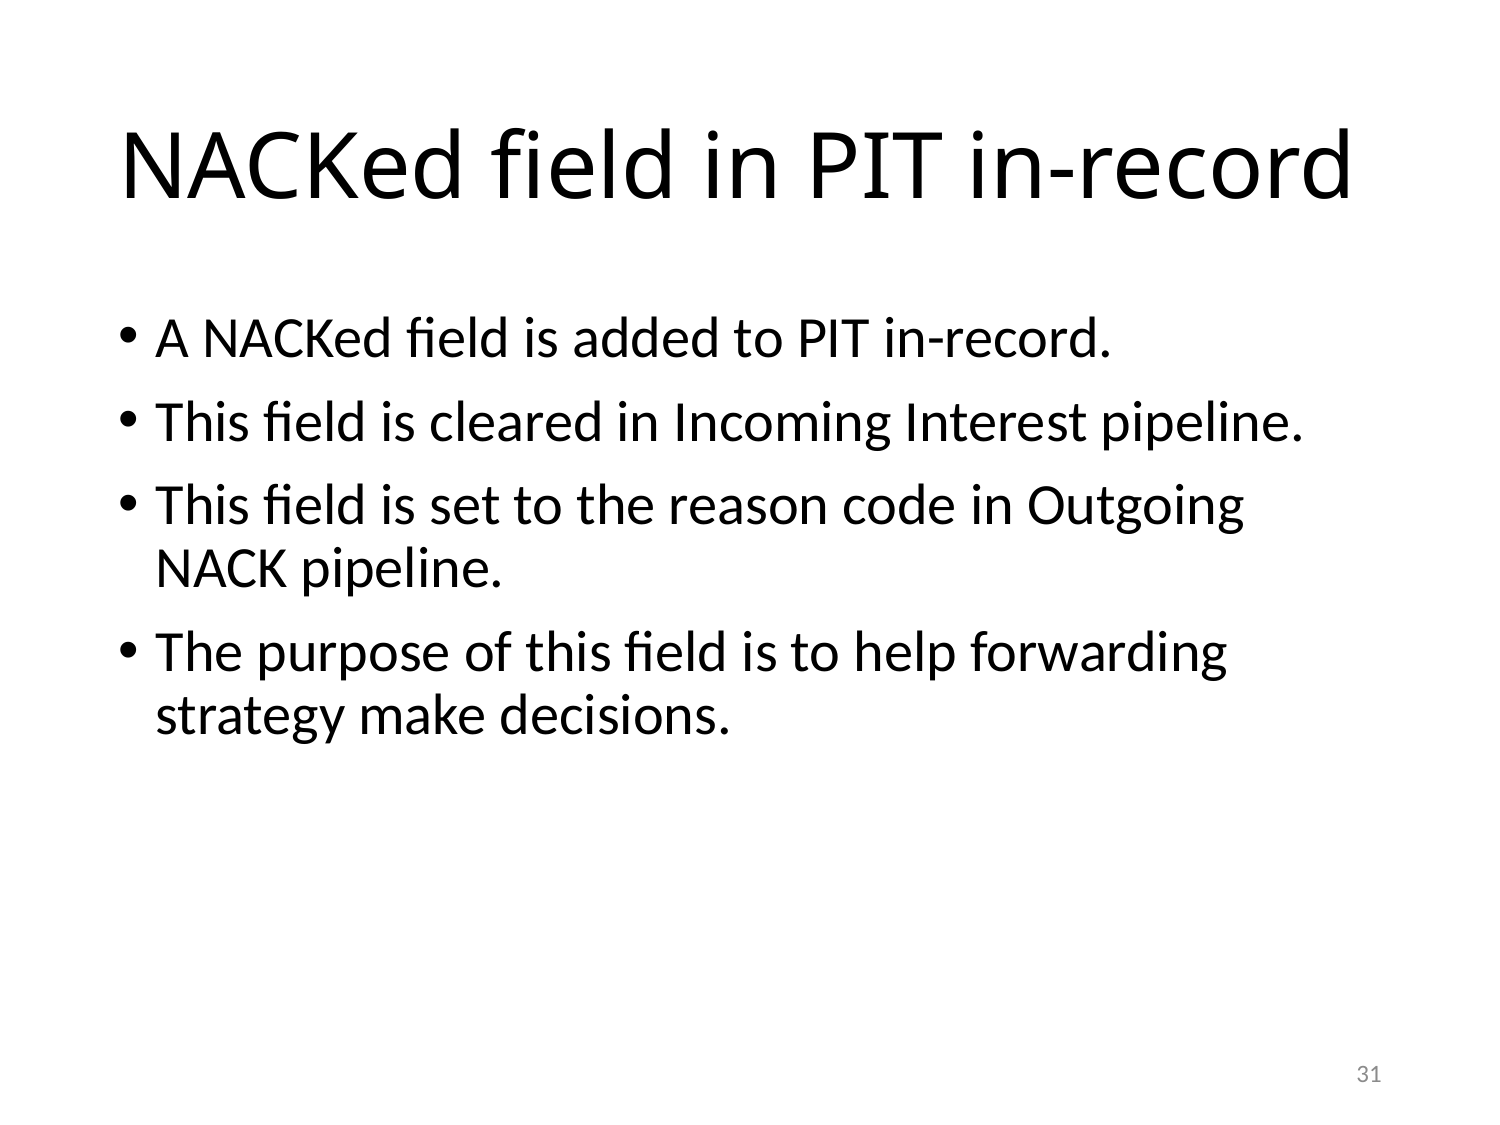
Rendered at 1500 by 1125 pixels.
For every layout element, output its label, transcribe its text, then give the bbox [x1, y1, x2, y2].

title NACKed field in PIT in-record [103, 59, 1397, 278]
list A NACKed field is added to PIT in-record. This field is cleared in Incoming Interest pipeline. This field is set to the reason code in Outgoing NACK pipeline. The purpose of this field is to help forwarding strategy make decisions. [103, 299, 1397, 1014]
slide_number 31 [1059, 1042, 1397, 1103]
